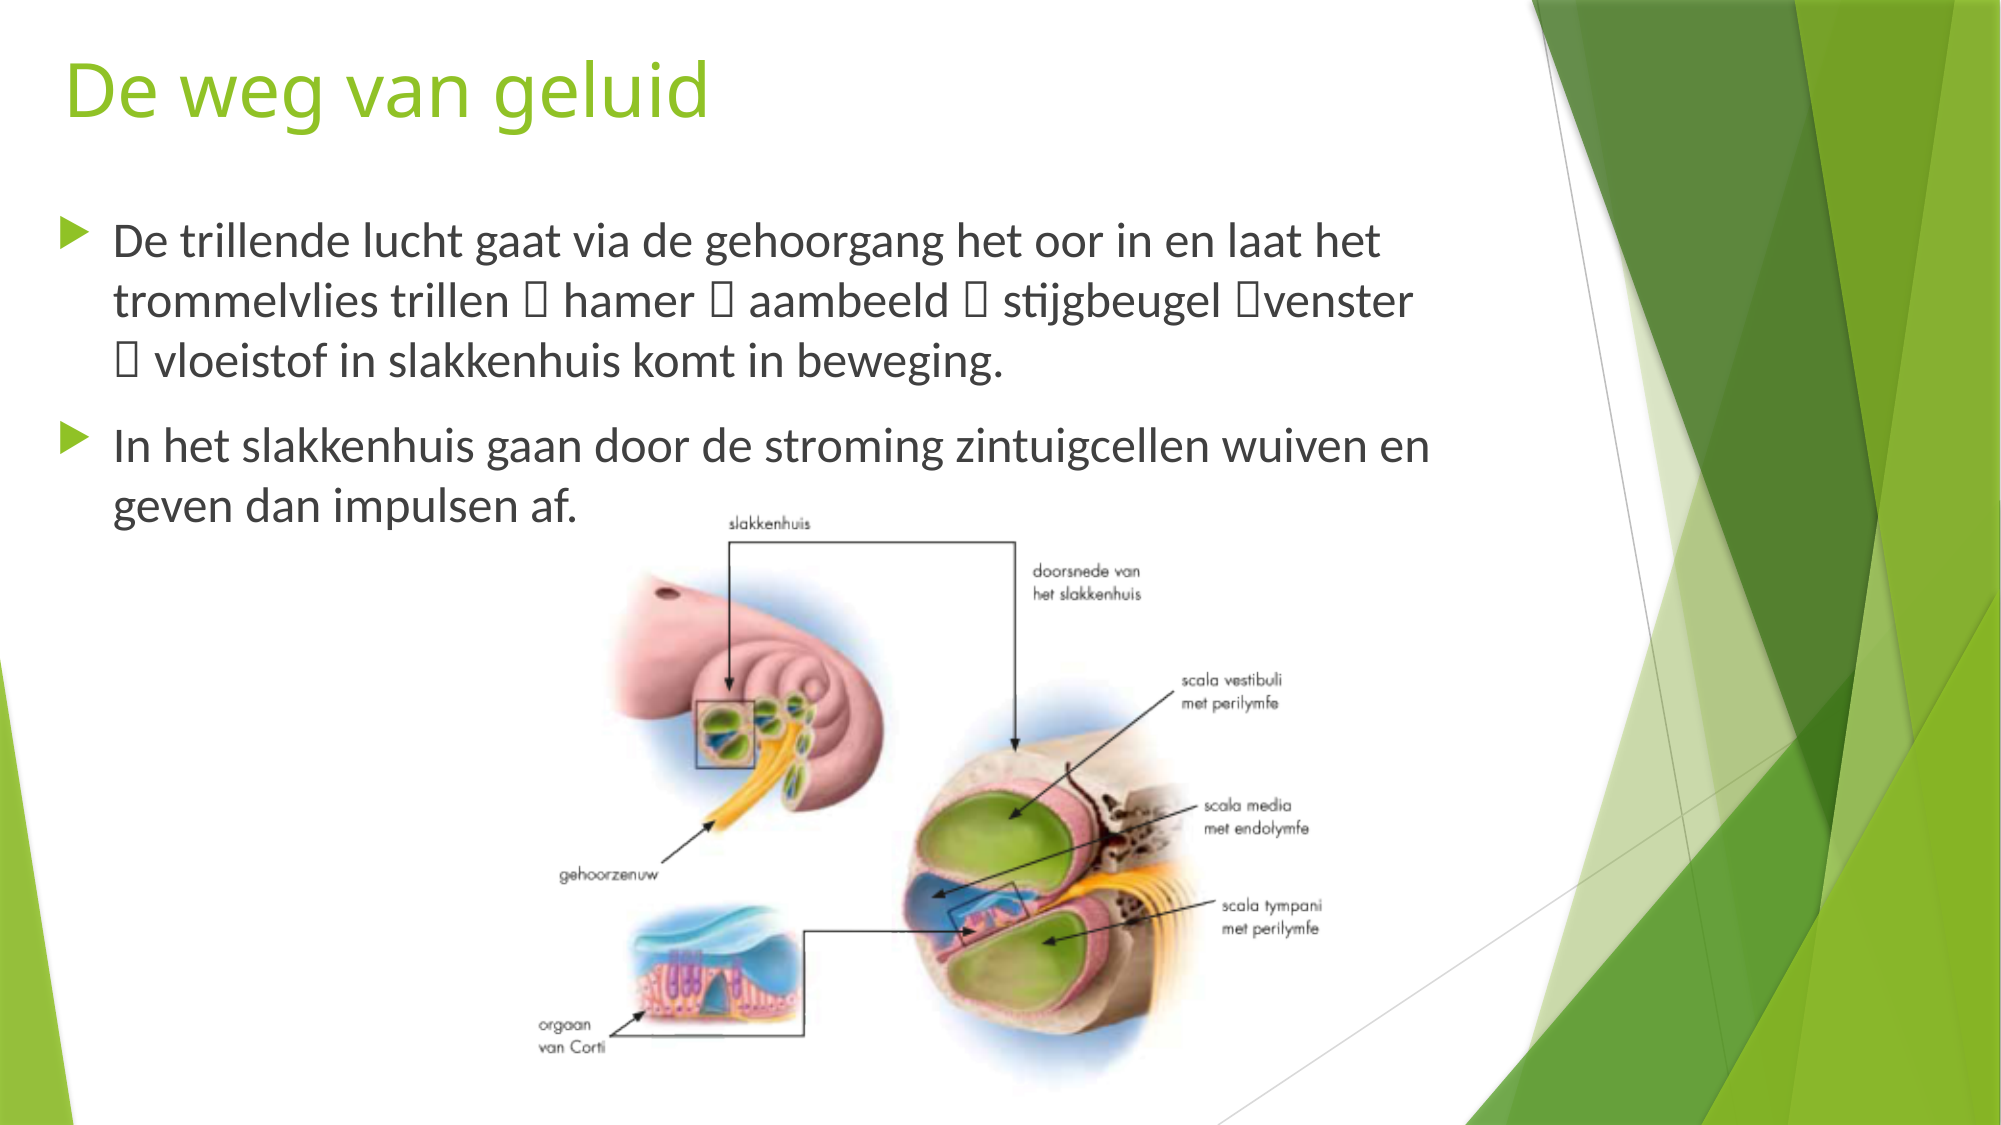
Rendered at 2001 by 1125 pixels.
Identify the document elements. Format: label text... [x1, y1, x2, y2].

picture [533, 482, 1355, 1125]
title De weg van geluid [48, 35, 1459, 252]
list De trillende lucht gaat via de gehoorgang het oor in en laat het trommelvlies trillen  hamer  aambeeld  stijgbeugel venster  vloeistof in slakkenhuis komt in beweging. In het slakkenhuis gaan door de stroming zintuigcellen wuiven en geven dan impulsen af. [41, 199, 1452, 853]
